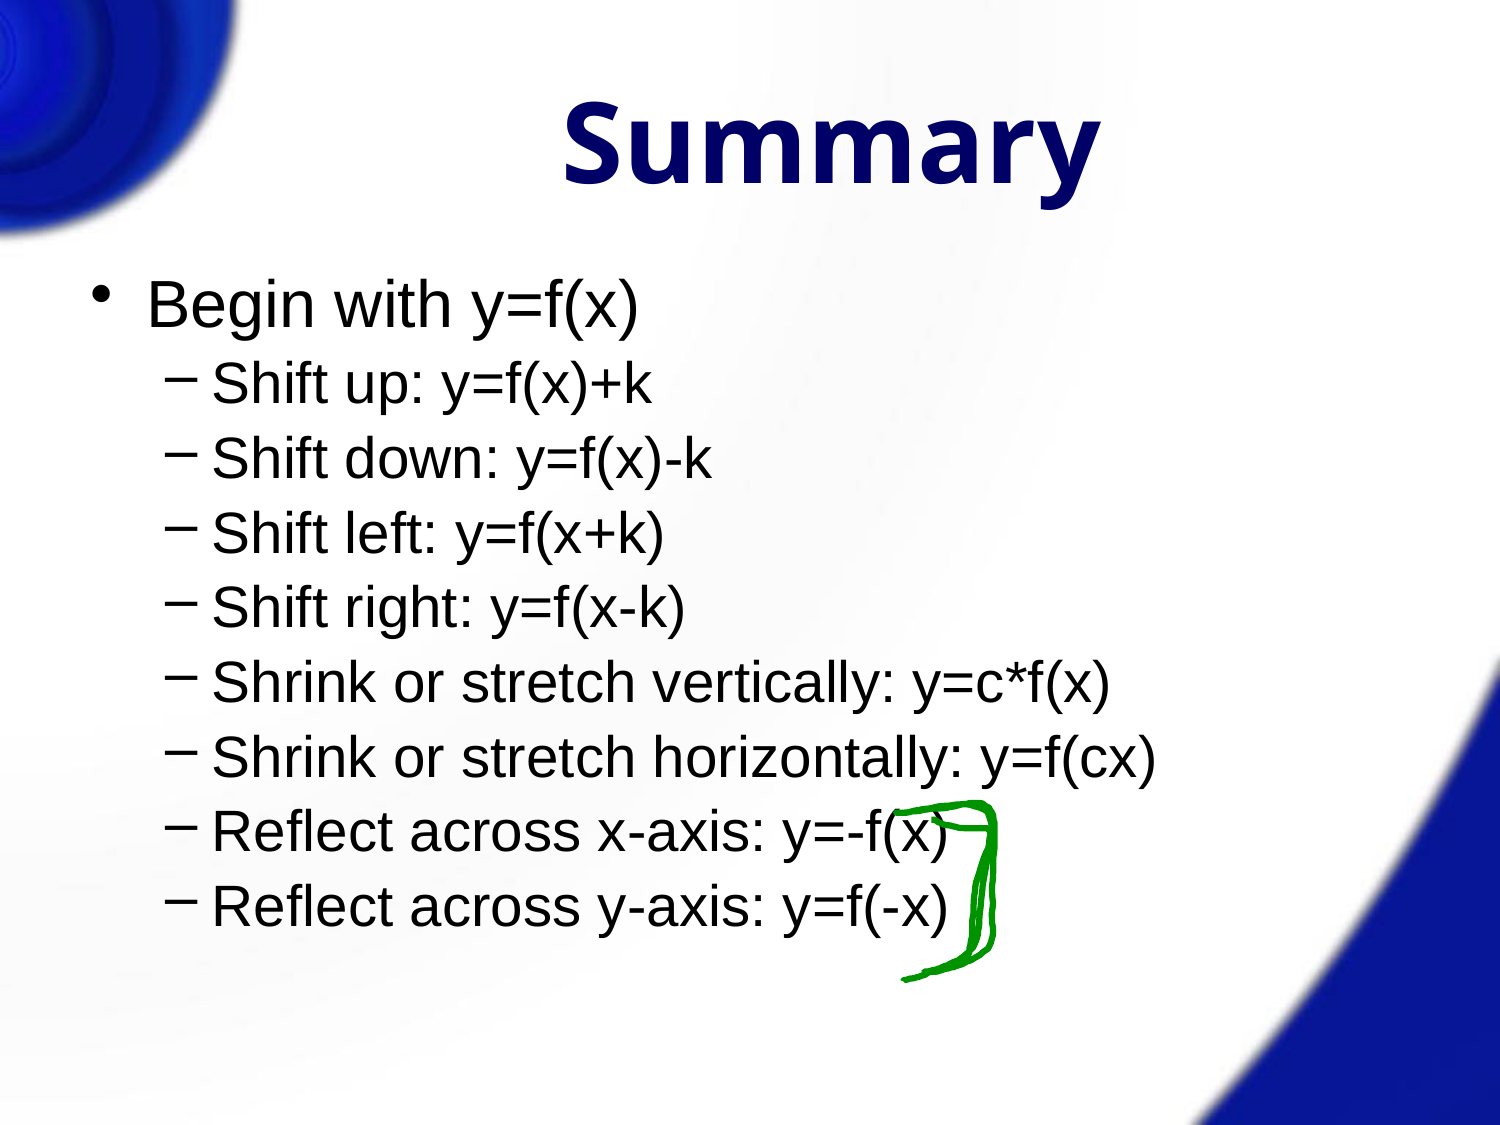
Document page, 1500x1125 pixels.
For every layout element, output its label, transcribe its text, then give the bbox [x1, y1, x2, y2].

list Begin with y=f(x) Shift up: y=f(x)+k Shift down: y=f(x)-k Shift left: y=f(x+k) Shift right: y=f(x-k) Shrink or stretch vertically: y=c*f(x) Shrink or stretch horizontally: y=f(cx) Reflect across x-axis: y=-f(x) Reflect across y-axis: y=f(-x) [74, 262, 1426, 1006]
text_box [895, 802, 996, 982]
picture [0, 0, 1500, 1125]
title Summary [162, 44, 1500, 233]
